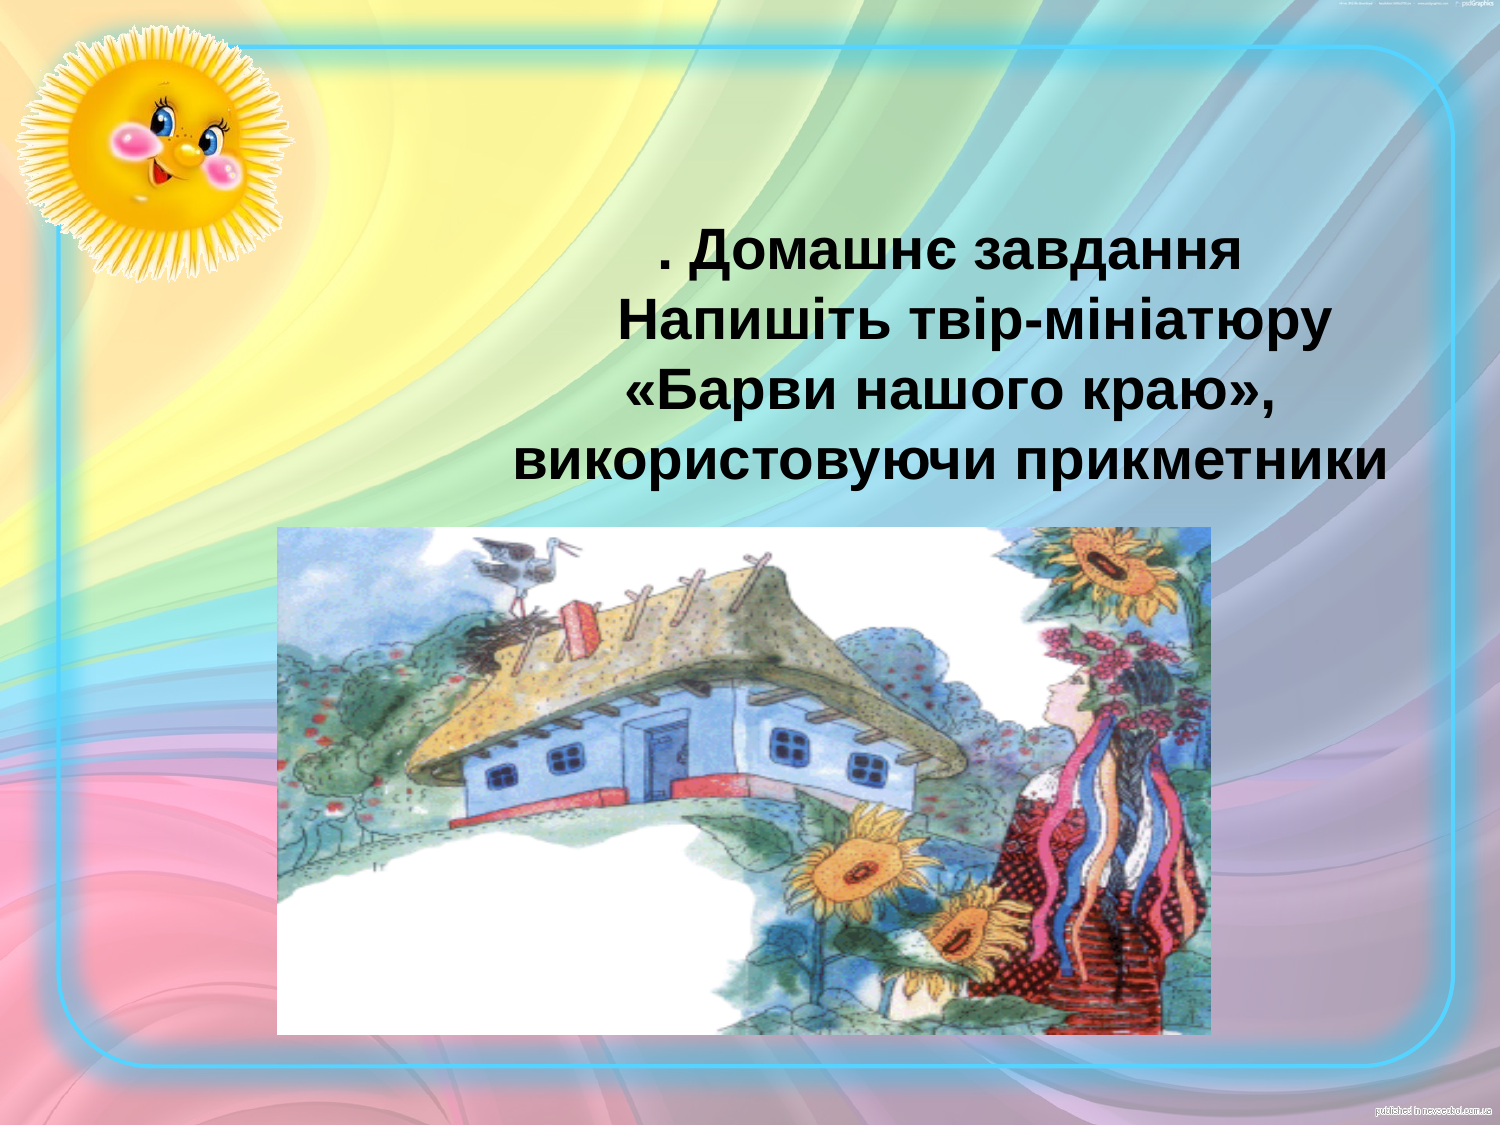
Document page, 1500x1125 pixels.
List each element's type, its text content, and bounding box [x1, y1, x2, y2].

text_box . Домашнє завдання Напишіть твір-мініатюру «Барви нашого краю», використовуючи прикметники [466, 203, 1436, 499]
picture [11, 11, 340, 340]
picture [277, 526, 1211, 1036]
